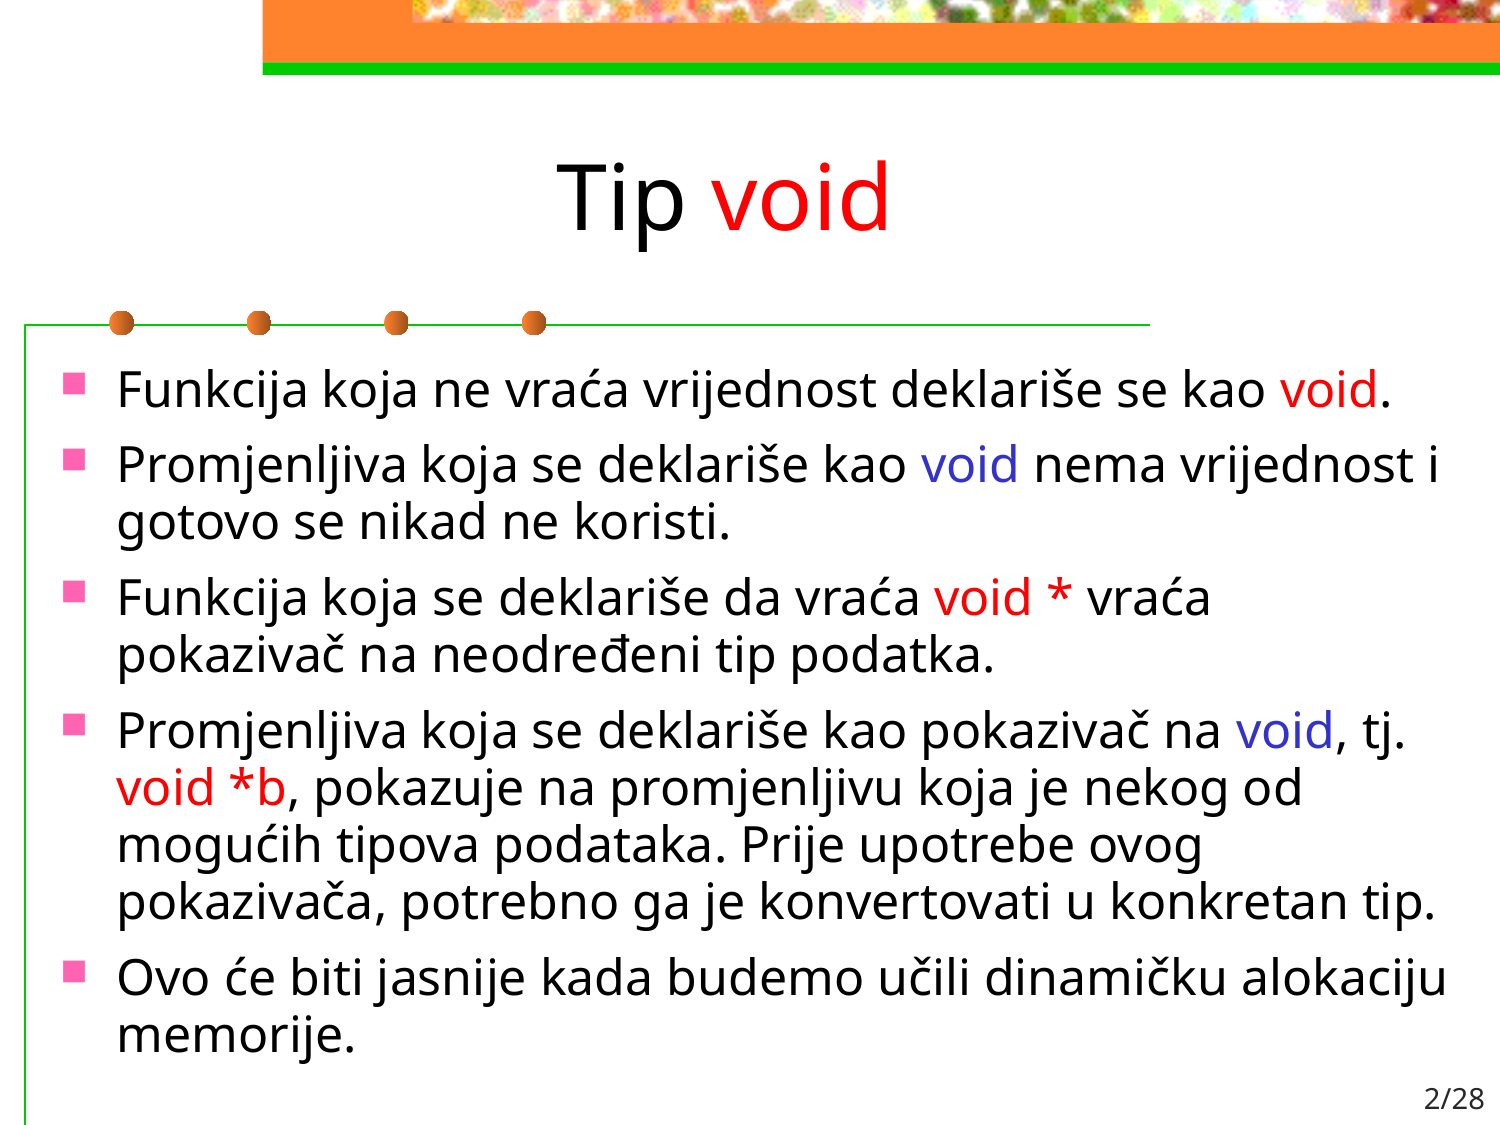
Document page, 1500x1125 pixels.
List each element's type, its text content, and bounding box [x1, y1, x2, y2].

list Funkcija koja ne vraća vrijednost deklariše se kao void. Promjenljiva koja se deklariše kao void nema vrijednost i gotovo se nikad ne koristi. Funkcija koja se deklariše da vraća void * vraća pokazivač na neodređeni tip podatka. Promjenljiva koja se deklariše kao pokazivač na void, tj. void *b, pokazuje na promjenljivu koja je nekog od mogućih tipova podataka. Prije upotrebe ovog pokazivača, potrebno ga je konvertovati u konkretan tip. Ovo će biti jasnije kada budemo učili dinamičku alokaciju memorije. [45, 353, 1467, 1088]
title Tip void [87, 99, 1363, 288]
picture [412, 0, 1500, 23]
text_box 2/28 [1374, 1072, 1500, 1123]
